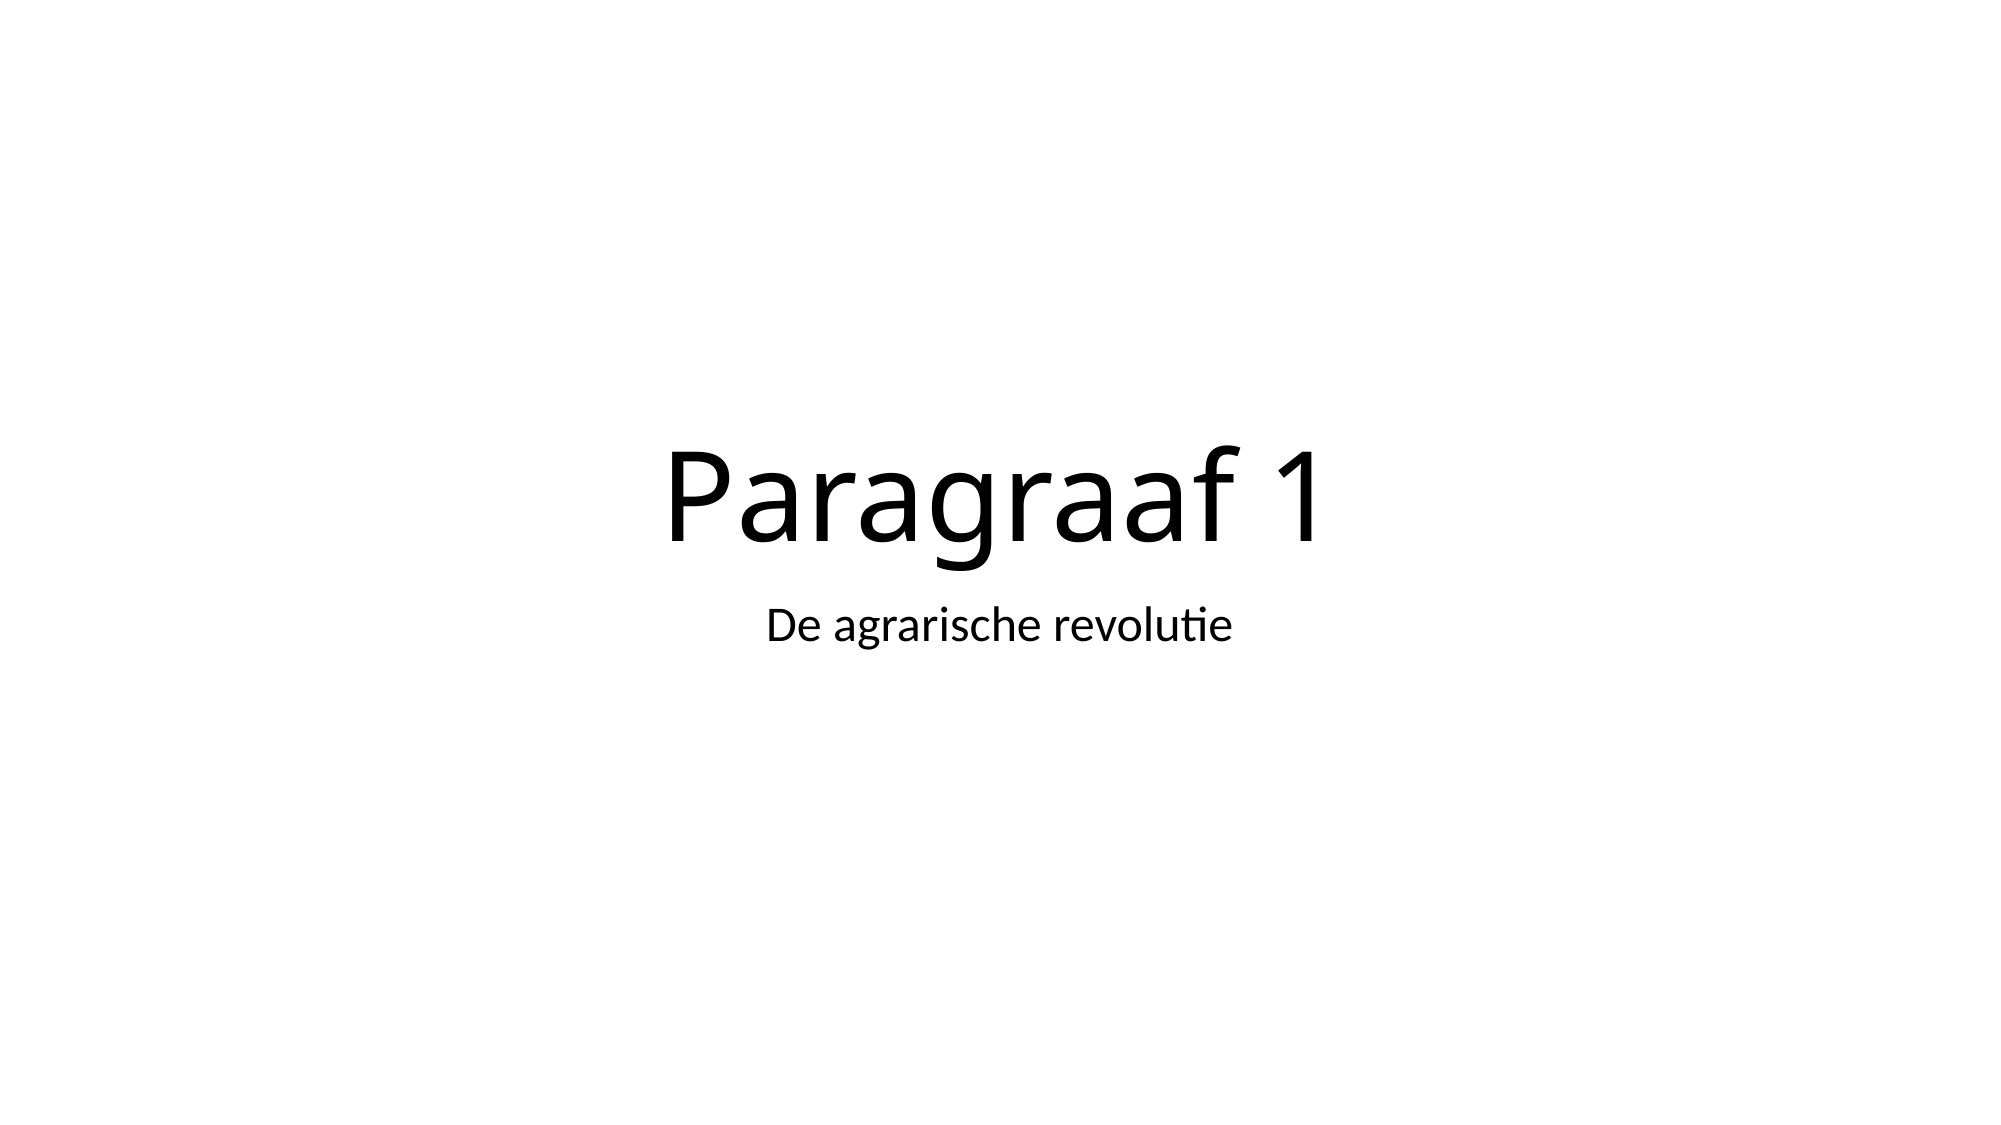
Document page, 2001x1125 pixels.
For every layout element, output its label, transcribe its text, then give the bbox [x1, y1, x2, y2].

subtitle De agrarische revolutie [249, 590, 1750, 863]
title Paragraaf 1 [249, 184, 1750, 576]
